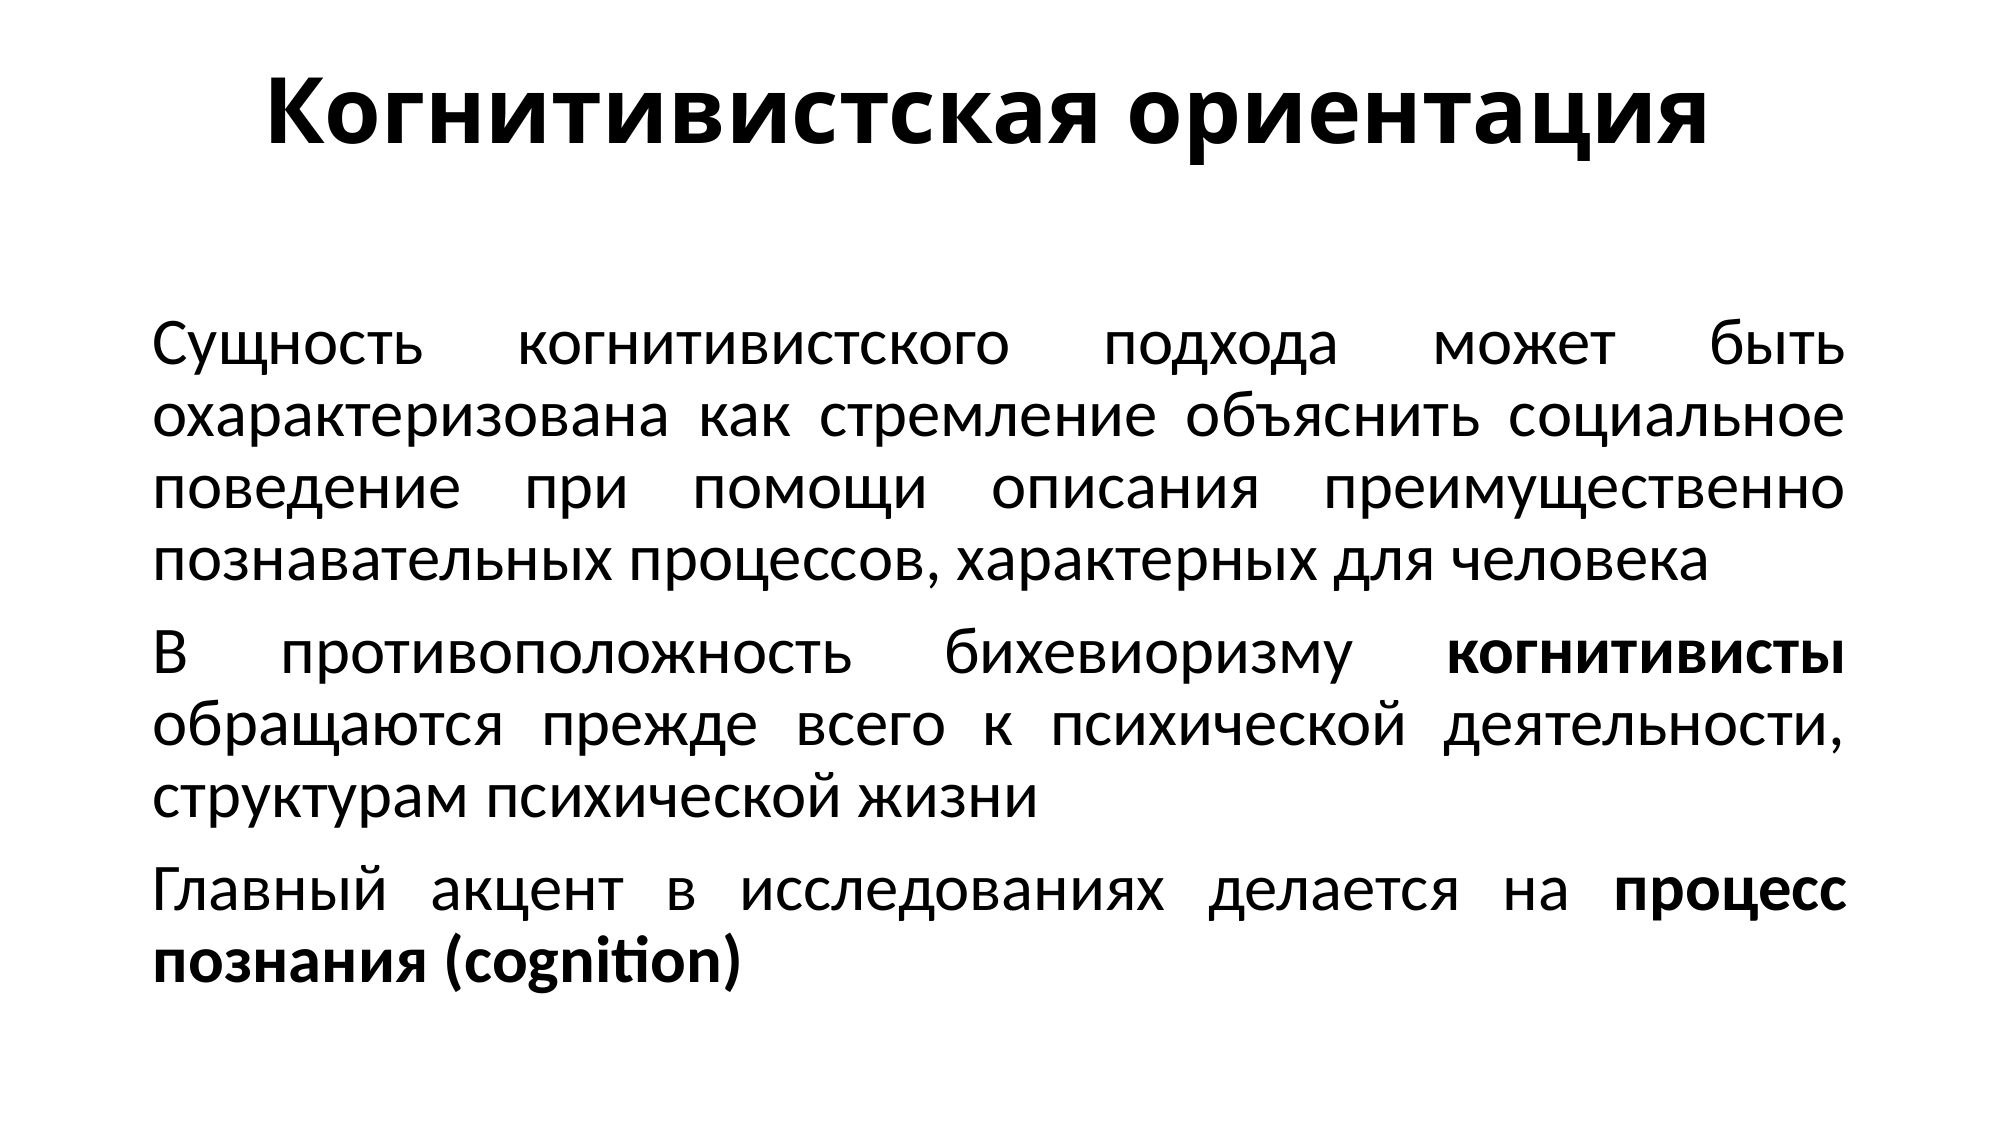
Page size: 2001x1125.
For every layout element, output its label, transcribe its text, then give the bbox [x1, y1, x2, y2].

list Сущность когнитивистского подхода может быть охарактеризована как стремление объяснить социальное поведение при помощи описания преимущественно познавательных процессов, характерных для человека В противоположность бихевиоризму когнитивисты обращаются прежде всего к психической деятельности, структурам психической жизни Главный акцент в исследованиях делается на процесс познания (cognition) [137, 299, 1863, 1014]
title Когнитивистская ориентация [137, 59, 1863, 278]
